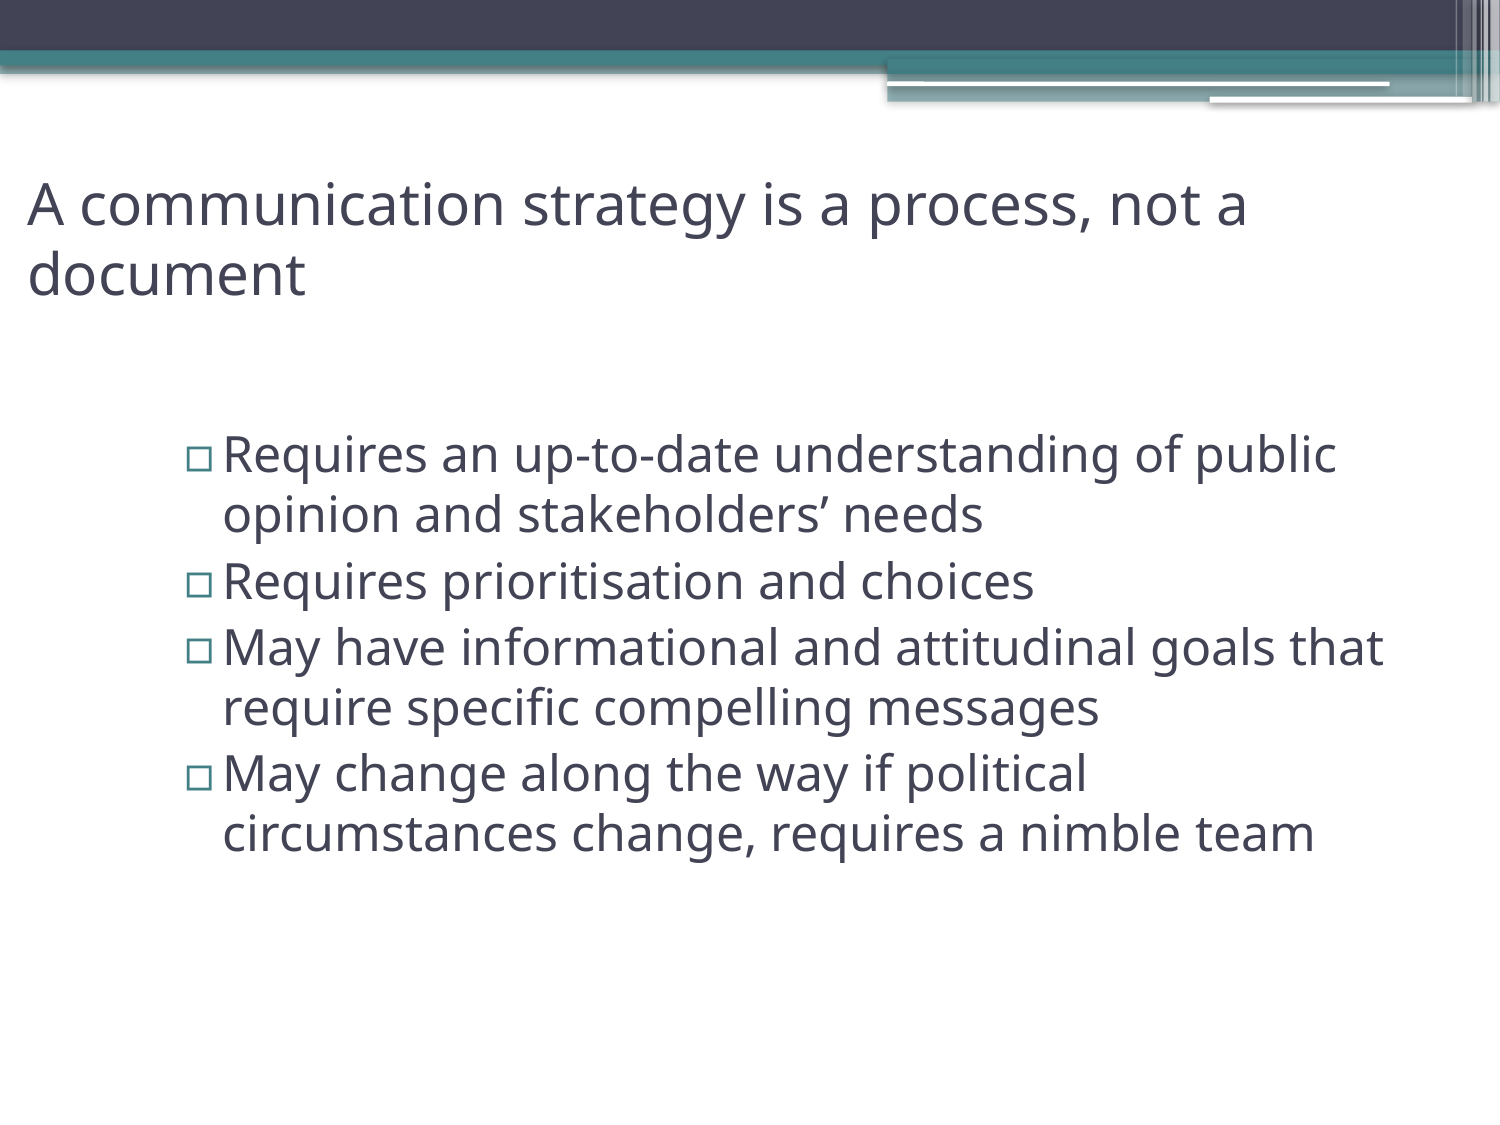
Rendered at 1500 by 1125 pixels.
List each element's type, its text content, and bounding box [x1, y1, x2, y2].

list Requires an up-to-date understanding of public opinion and stakeholders’ needs Requires prioritisation and choices May have informational and attitudinal goals that require specific compelling messages May change along the way if political circumstances change, requires a nimble team [99, 415, 1450, 1125]
title A communication strategy is a process, not a document [12, 149, 1500, 325]
